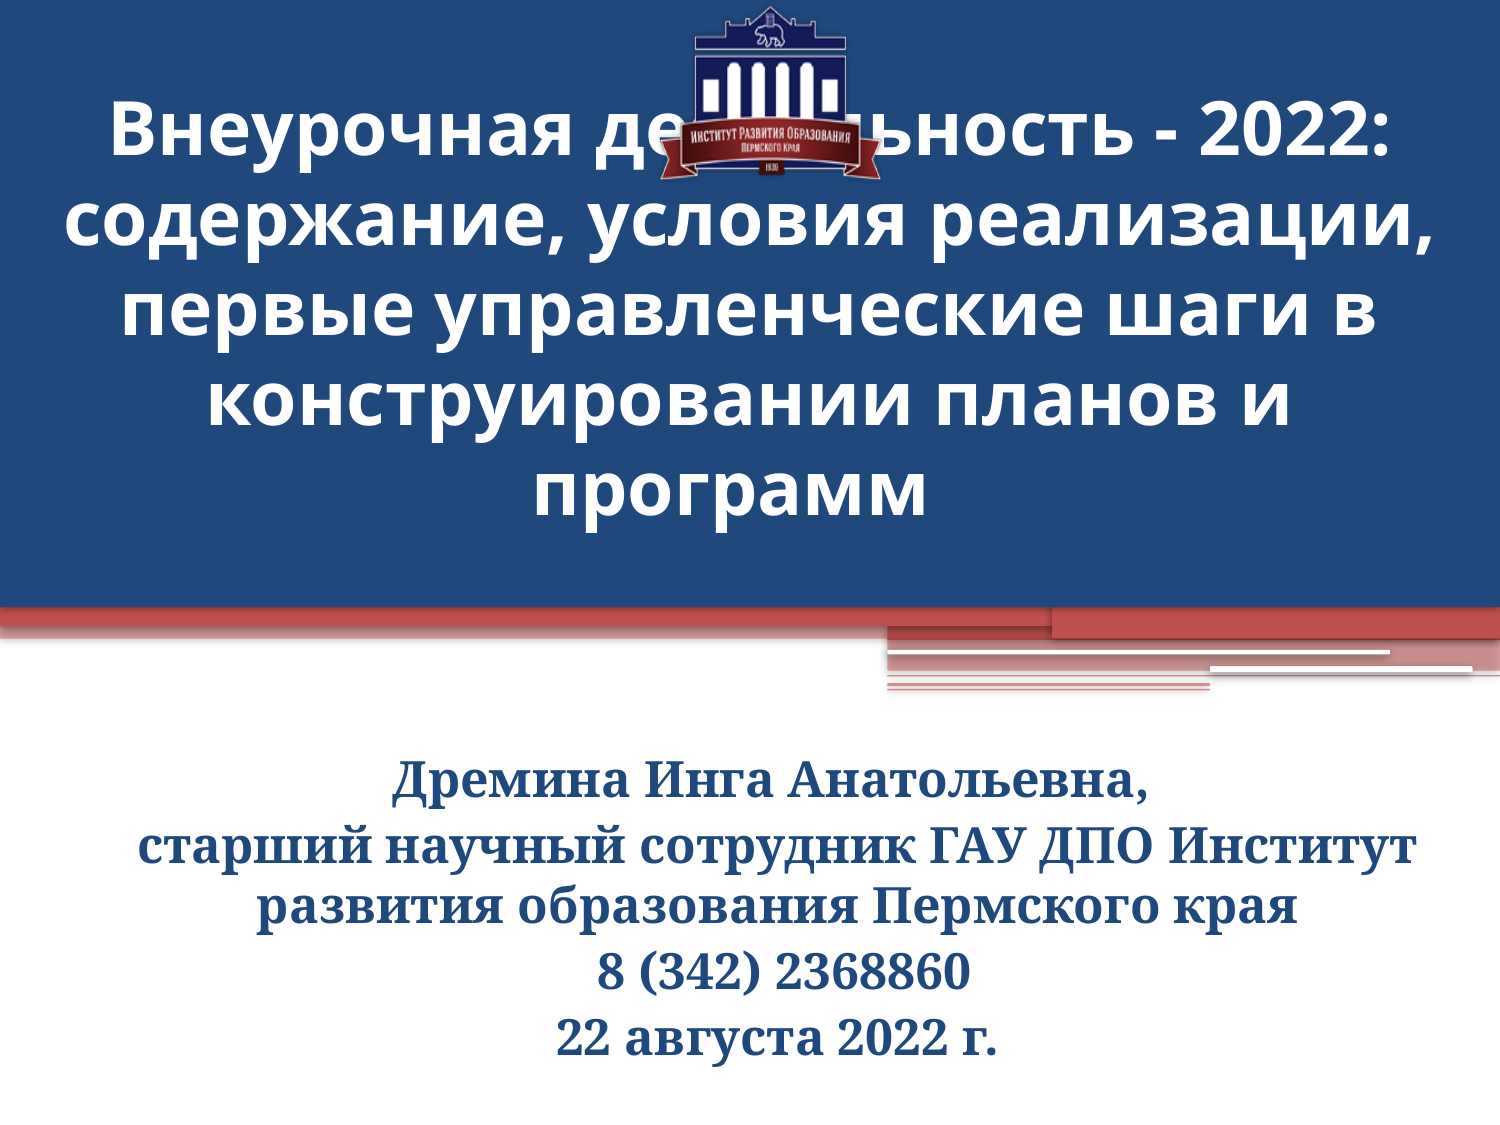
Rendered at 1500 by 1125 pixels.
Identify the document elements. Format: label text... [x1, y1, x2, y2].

subtitle Дремина Инга Анатольевна, старший научный сотрудник ГАУ ДПО Институт развития образования Пермского края 8 (342) 2368860 22 августа 2022 г. [75, 739, 1471, 1083]
picture [655, 0, 887, 187]
title Внеурочная деятельность - 2022: содержание, условия реализации, первые управленческие шаги в конструировании планов и программ [0, 90, 1500, 764]
